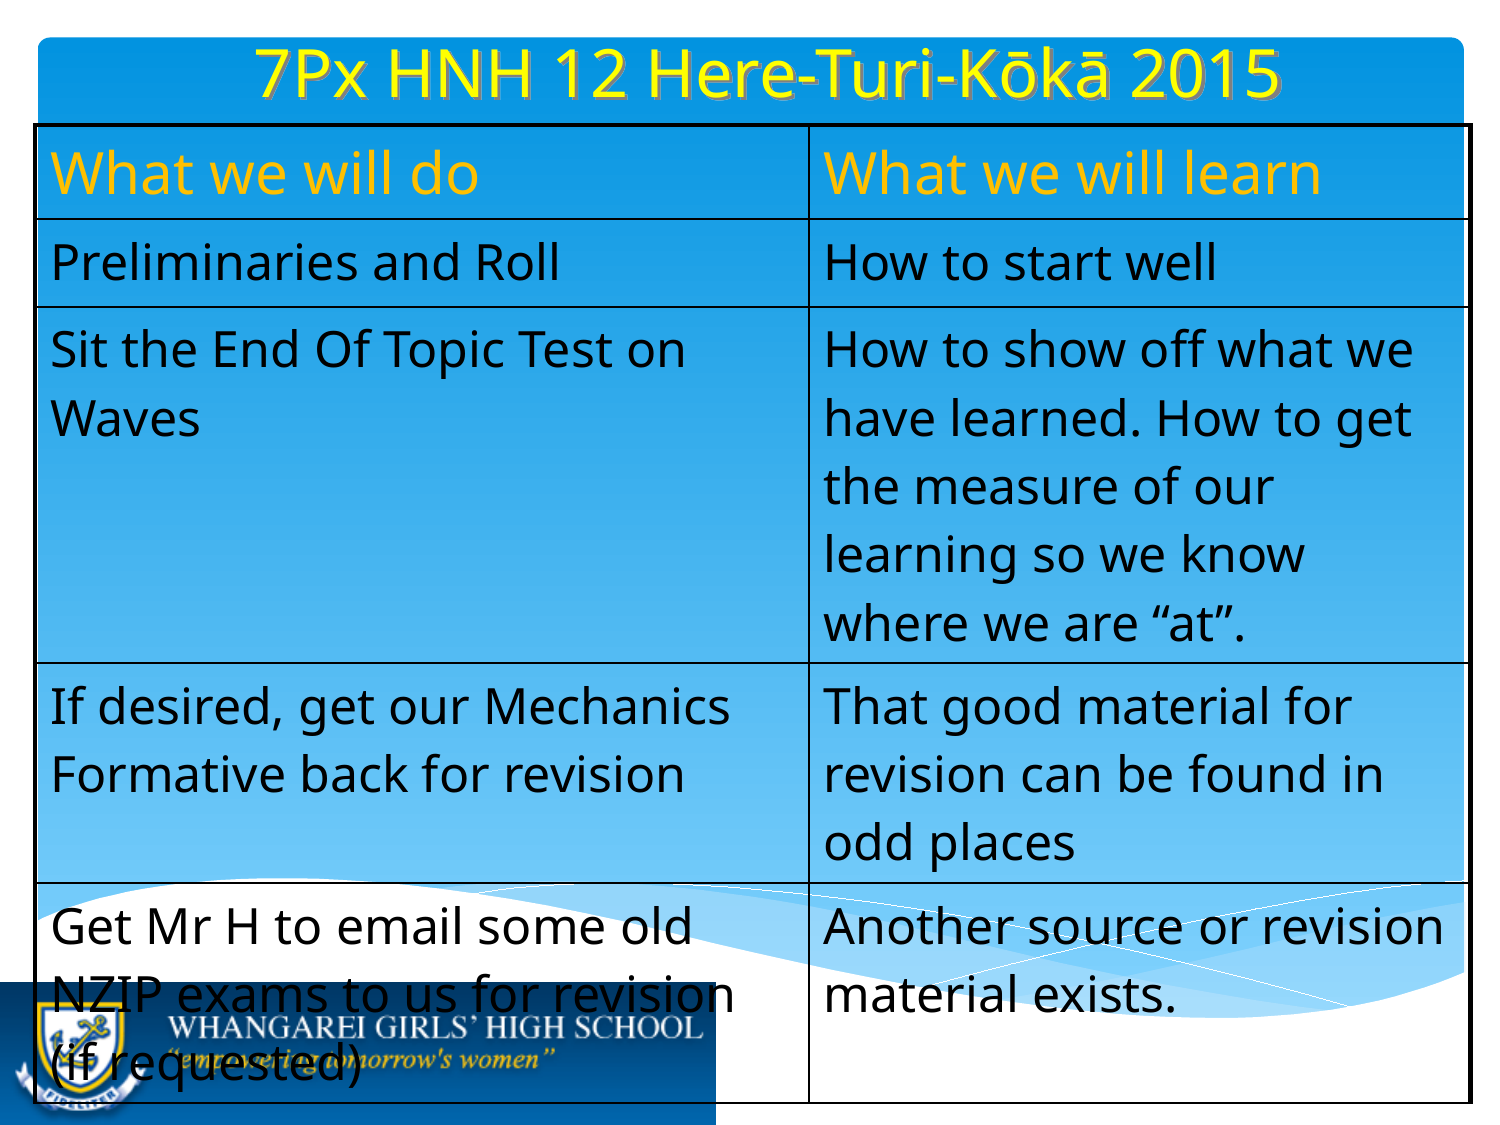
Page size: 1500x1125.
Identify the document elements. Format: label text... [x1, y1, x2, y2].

table_cell If desired, get our Mechanics Formative back for revision [37, 664, 808, 882]
table_cell How to start well [810, 220, 1468, 306]
picture [0, 982, 716, 1125]
table_cell That good material for revision can be found in odd places [810, 664, 1468, 882]
table_cell How to show off what we have learned. How to get the measure of our learning so we know where we are “at”. [810, 308, 1468, 662]
table_cell Another source or revision material exists. [810, 884, 1468, 1102]
table_cell Preliminaries and Roll [37, 220, 808, 306]
table_cell Get Mr H to email some old NZIP exams to us for revision (if requested) [37, 884, 808, 1102]
table_header What we will do [37, 127, 808, 218]
text_box 7Px HNH 12 Here-Turi-Kōkā 2015 [162, 20, 1375, 121]
table_header What we will learn [810, 127, 1468, 218]
table_cell Sit the End Of Topic Test on Waves [37, 308, 808, 662]
